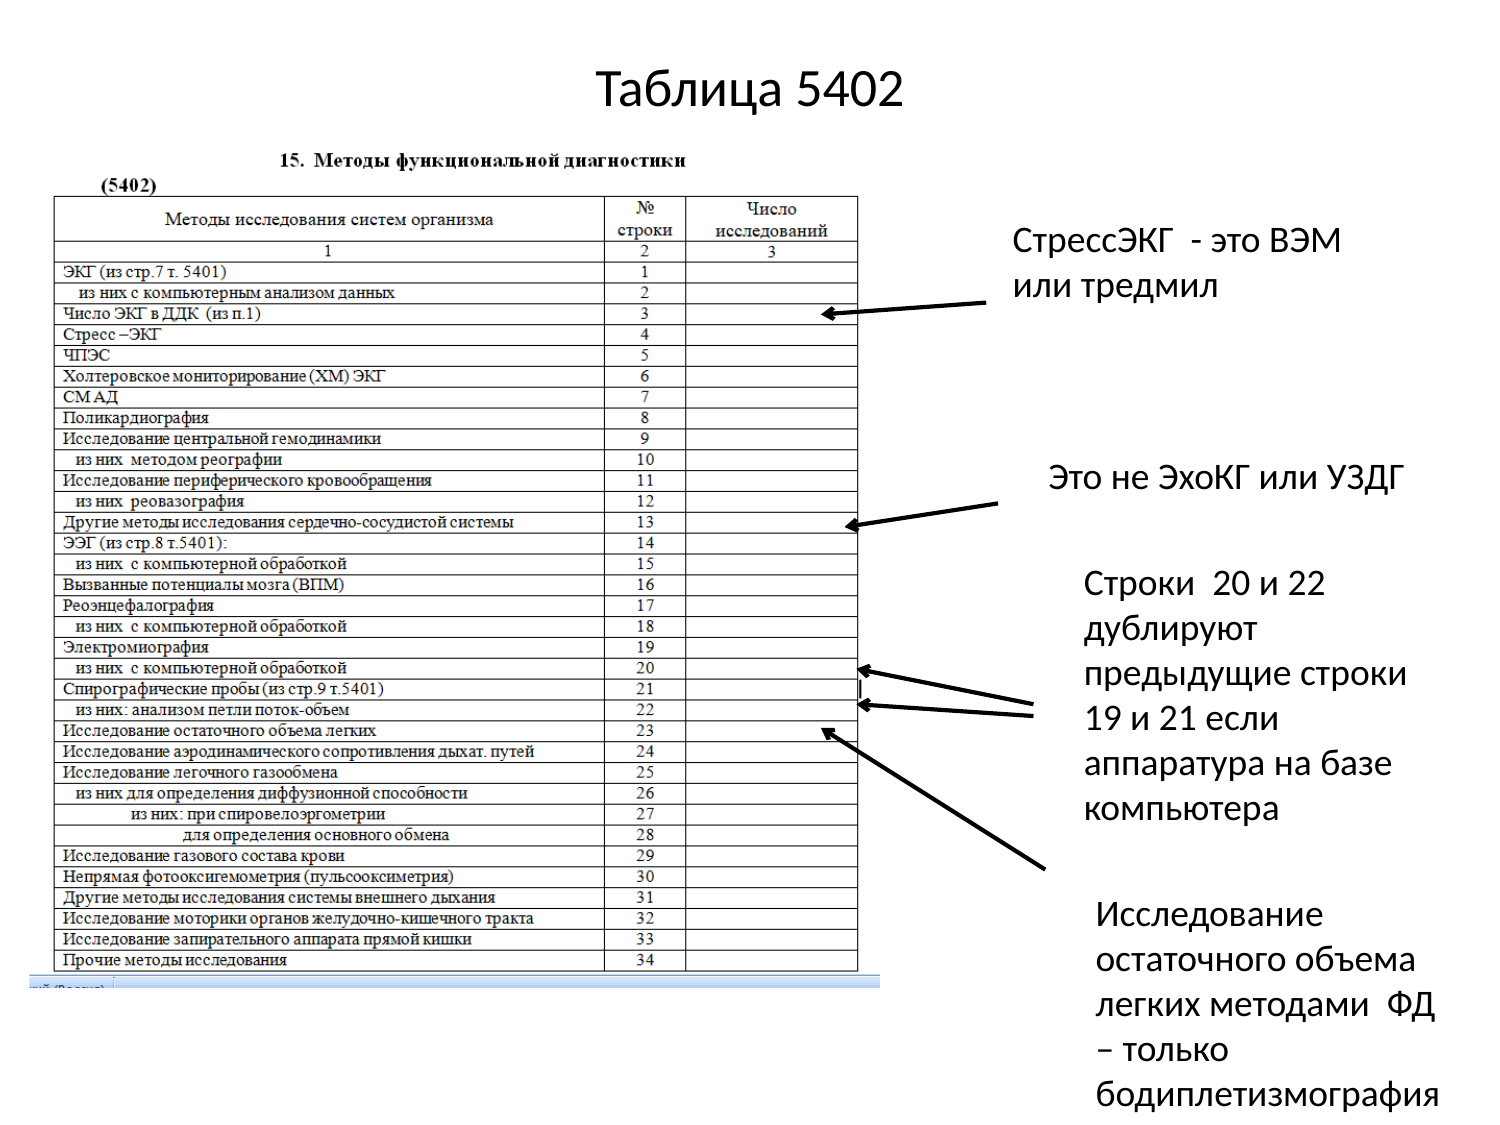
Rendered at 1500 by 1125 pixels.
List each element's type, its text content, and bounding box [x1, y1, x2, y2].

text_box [820, 302, 987, 315]
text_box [855, 703, 1034, 717]
picture [29, 148, 881, 988]
text_box Исследование остаточного объема легких методами ФД – только бодиплетизмография [1080, 881, 1459, 1122]
title Таблица 5402 [75, 45, 1425, 126]
text_box Строки 20 и 22 дублируют предыдущие строки 19 и 21 если аппаратура на базе компьютера [1068, 550, 1436, 836]
text_box Это не ЭхоКГ или УЗДГ [1033, 444, 1424, 505]
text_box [820, 727, 1046, 870]
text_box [855, 668, 1034, 703]
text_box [844, 503, 999, 528]
text_box СтрессЭКГ - это ВЭМ или тредмил [998, 208, 1376, 313]
